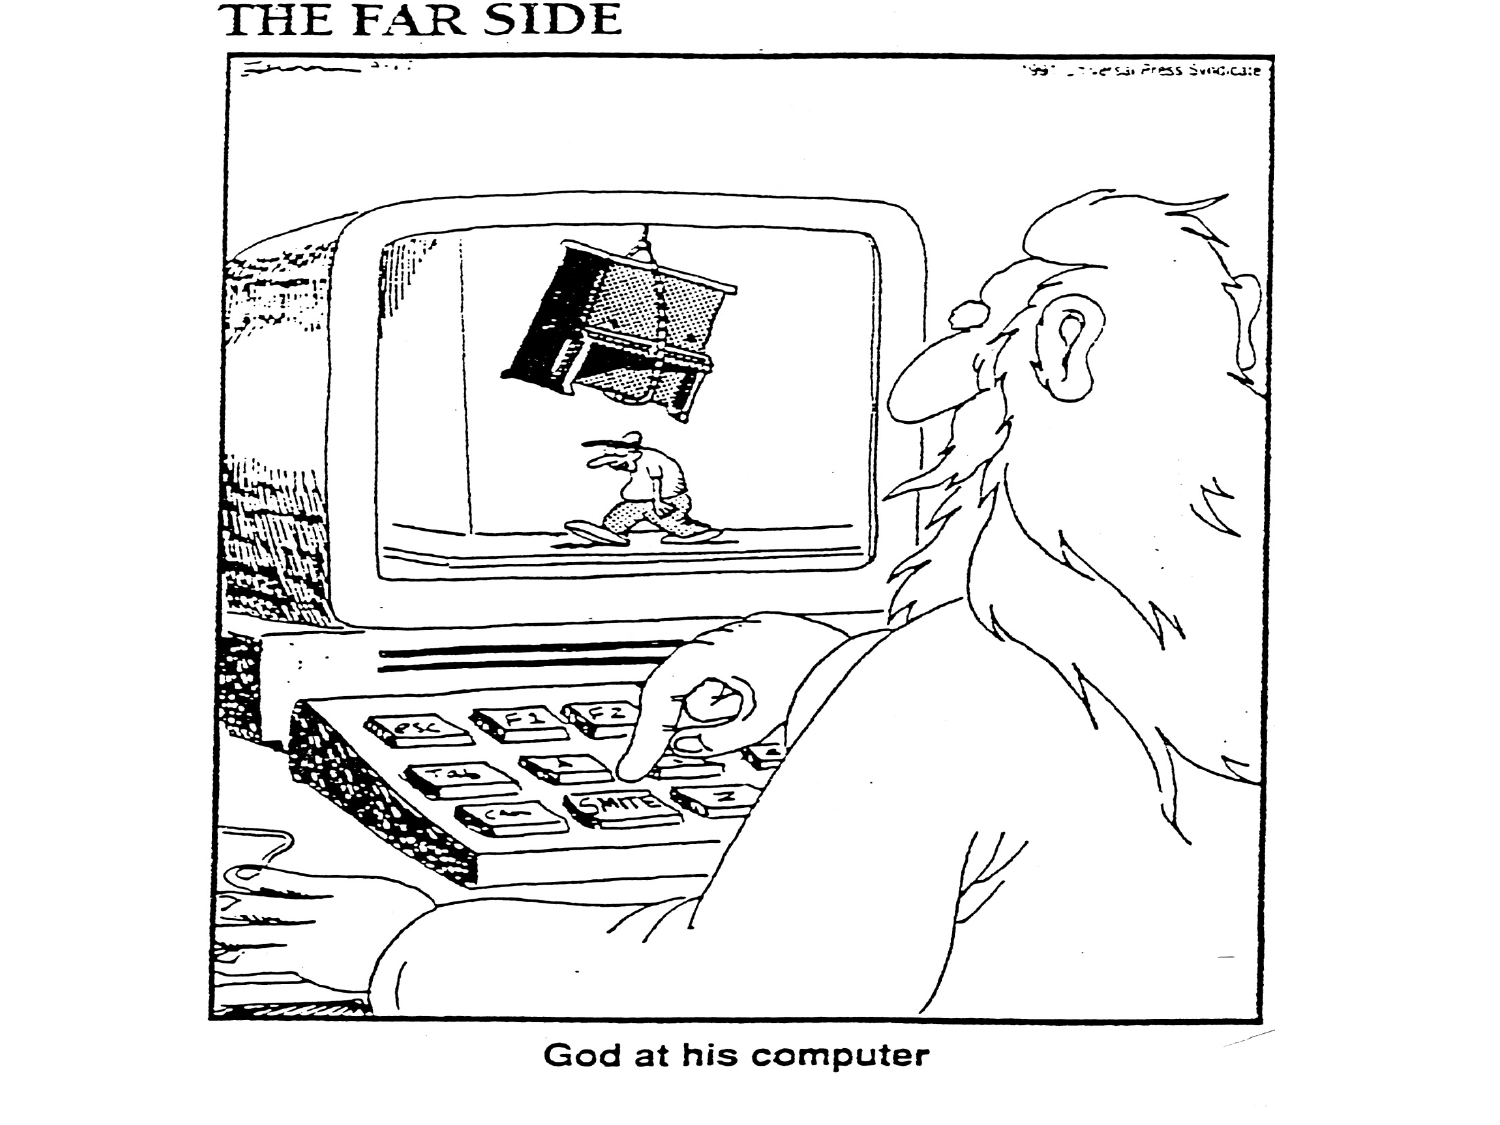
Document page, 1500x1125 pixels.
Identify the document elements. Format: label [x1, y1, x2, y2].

picture [199, 0, 1276, 1125]
